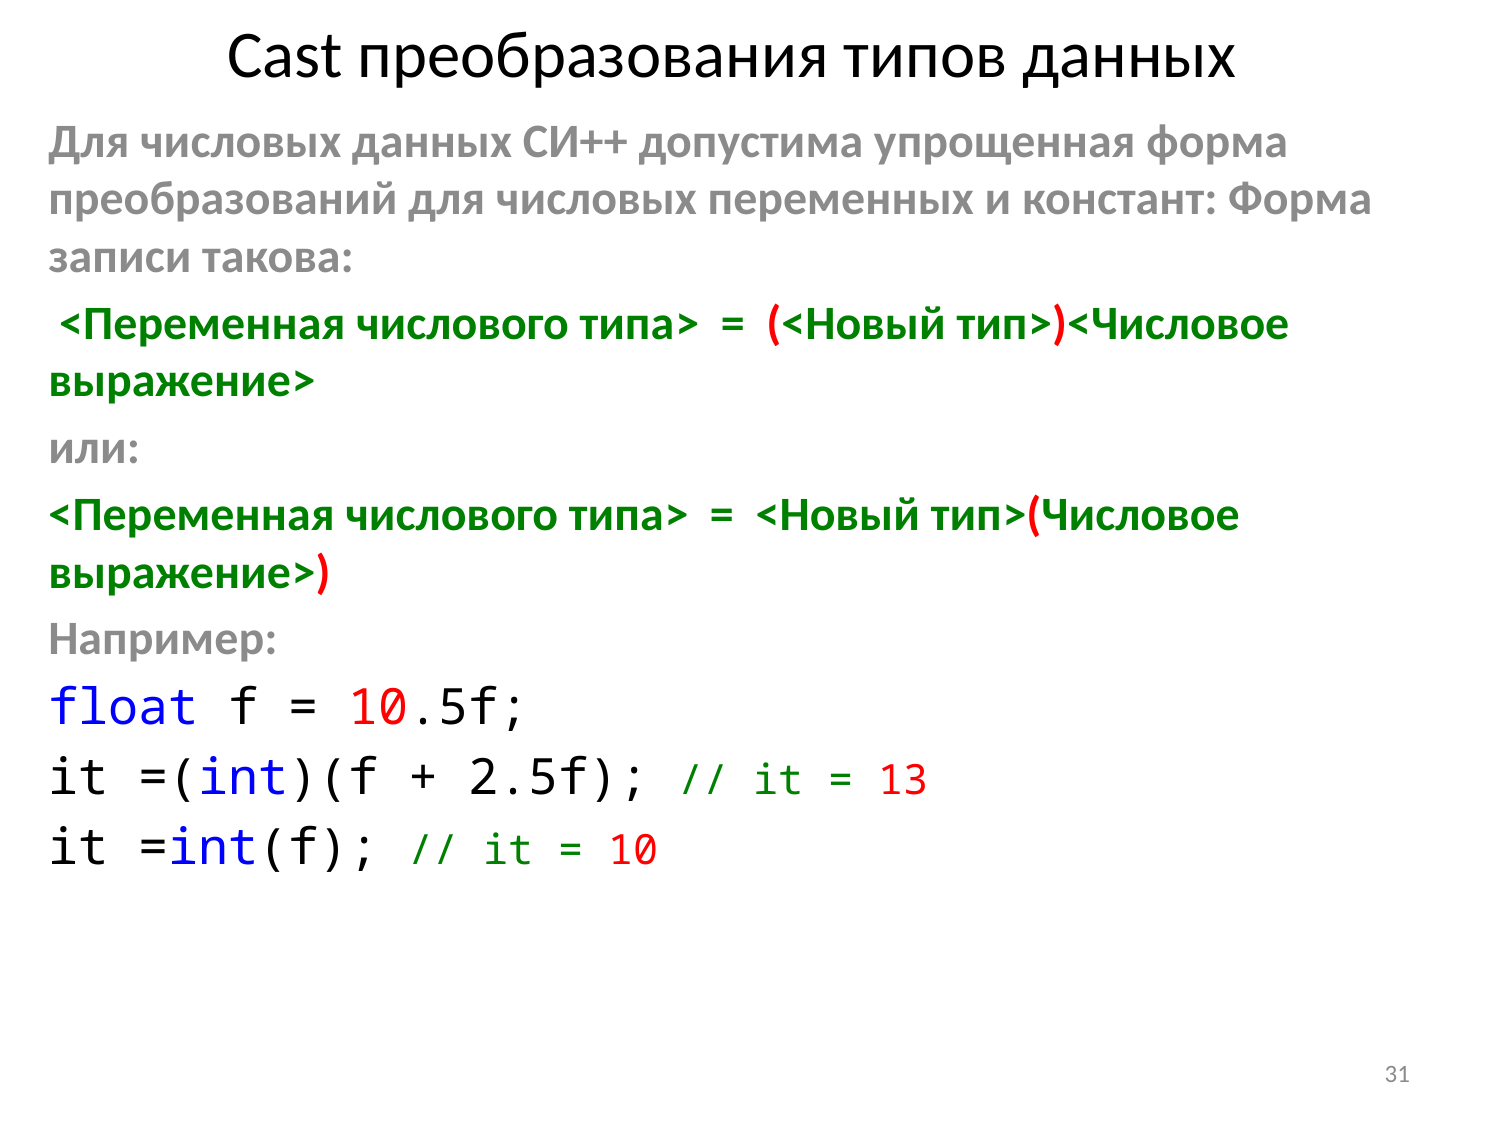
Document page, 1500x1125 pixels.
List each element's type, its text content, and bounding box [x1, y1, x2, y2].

title Cast преобразования типов данных [159, 0, 1306, 101]
text_box Для числовых данных СИ++ допустима упрощенная форма преобразований для числовых переменных и констант: Форма записи такова: <Переменная числового типа> = (<Новый тип>)<Числовое выражение> или: <Переменная числового типа> = <Новый тип>(Числовое выражение>) Например: float f = 10.5f; it =(int)(f + 2.5f); // it = 13 it =int(f); // it = 10 [33, 101, 1457, 1024]
slide_number 31 [1074, 1042, 1425, 1103]
